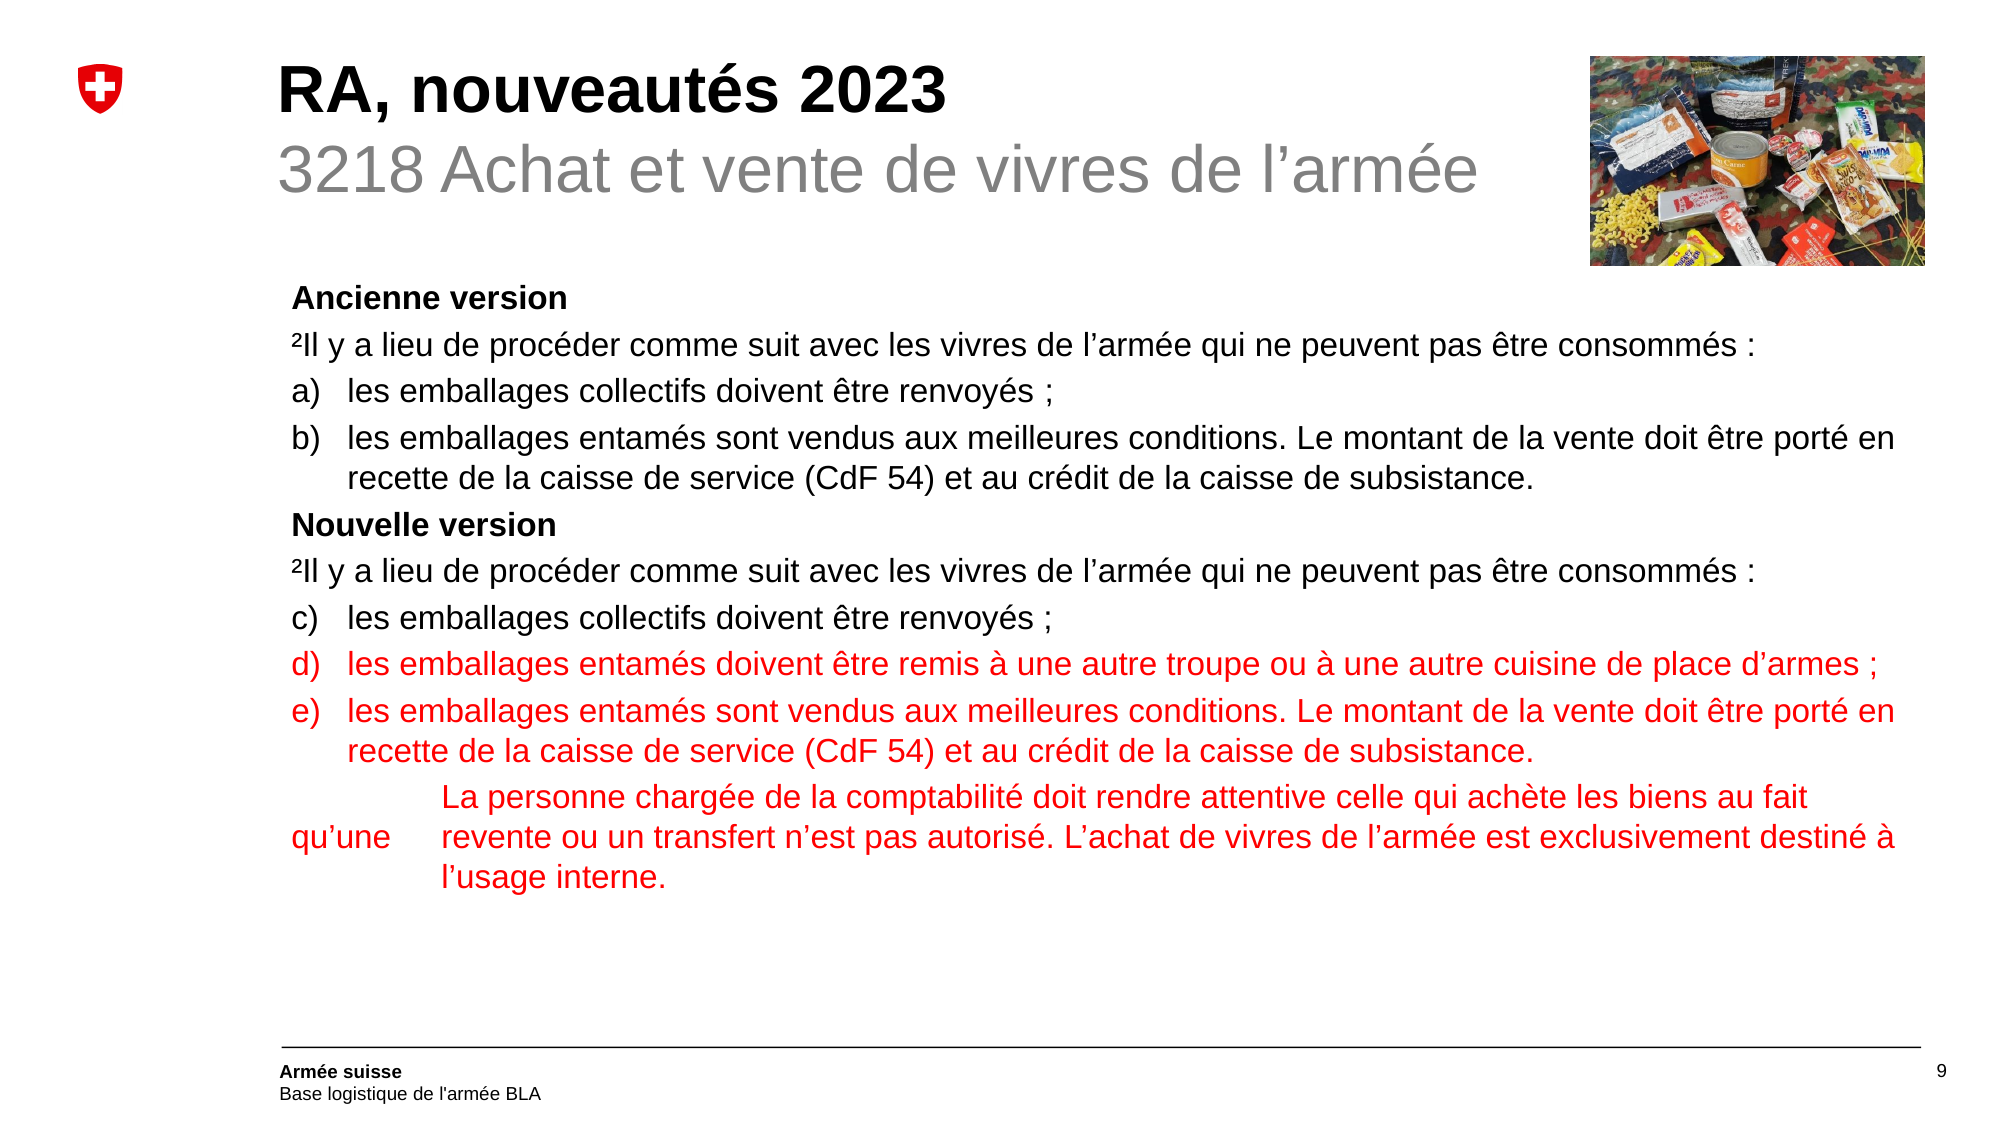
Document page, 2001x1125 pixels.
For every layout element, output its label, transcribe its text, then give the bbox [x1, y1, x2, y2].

list Ancienne version ²Il y a lieu de procéder comme suit avec les vivres de l’armée qui ne peuvent pas être consommés : les emballages collectifs doivent être renvoyés ; les emballages entamés sont vendus aux meilleures conditions. Le montant de la vente doit être porté en recette de la caisse de service (CdF 54) et au crédit de la caisse de subsistance. Nouvelle version ²Il y a lieu de procéder comme suit avec les vivres de l’armée qui ne peuvent pas être consommés : les emballages collectifs doivent être renvoyés ; les emballages entamés doivent être remis à une autre troupe ou à une autre cuisine de place d’armes ; les emballages entamés sont vendus aux meilleures conditions. Le montant de la vente doit être porté en recette de la caisse de service (CdF 54) et au crédit de la caisse de subsistance. La personne chargée de la comptabilité doit rendre attentive celle qui achète les biens au fait qu’une revente ou un transfert n’est pas autorisé. L’achat de vivres de l’armée est exclusivement destiné à l’usage interne. [290, 276, 1910, 982]
picture [78, 64, 123, 115]
picture [1590, 56, 1925, 266]
title RA, nouveautés 2023 3218 Achat et vente de vivres de l’armée [277, 45, 1910, 209]
